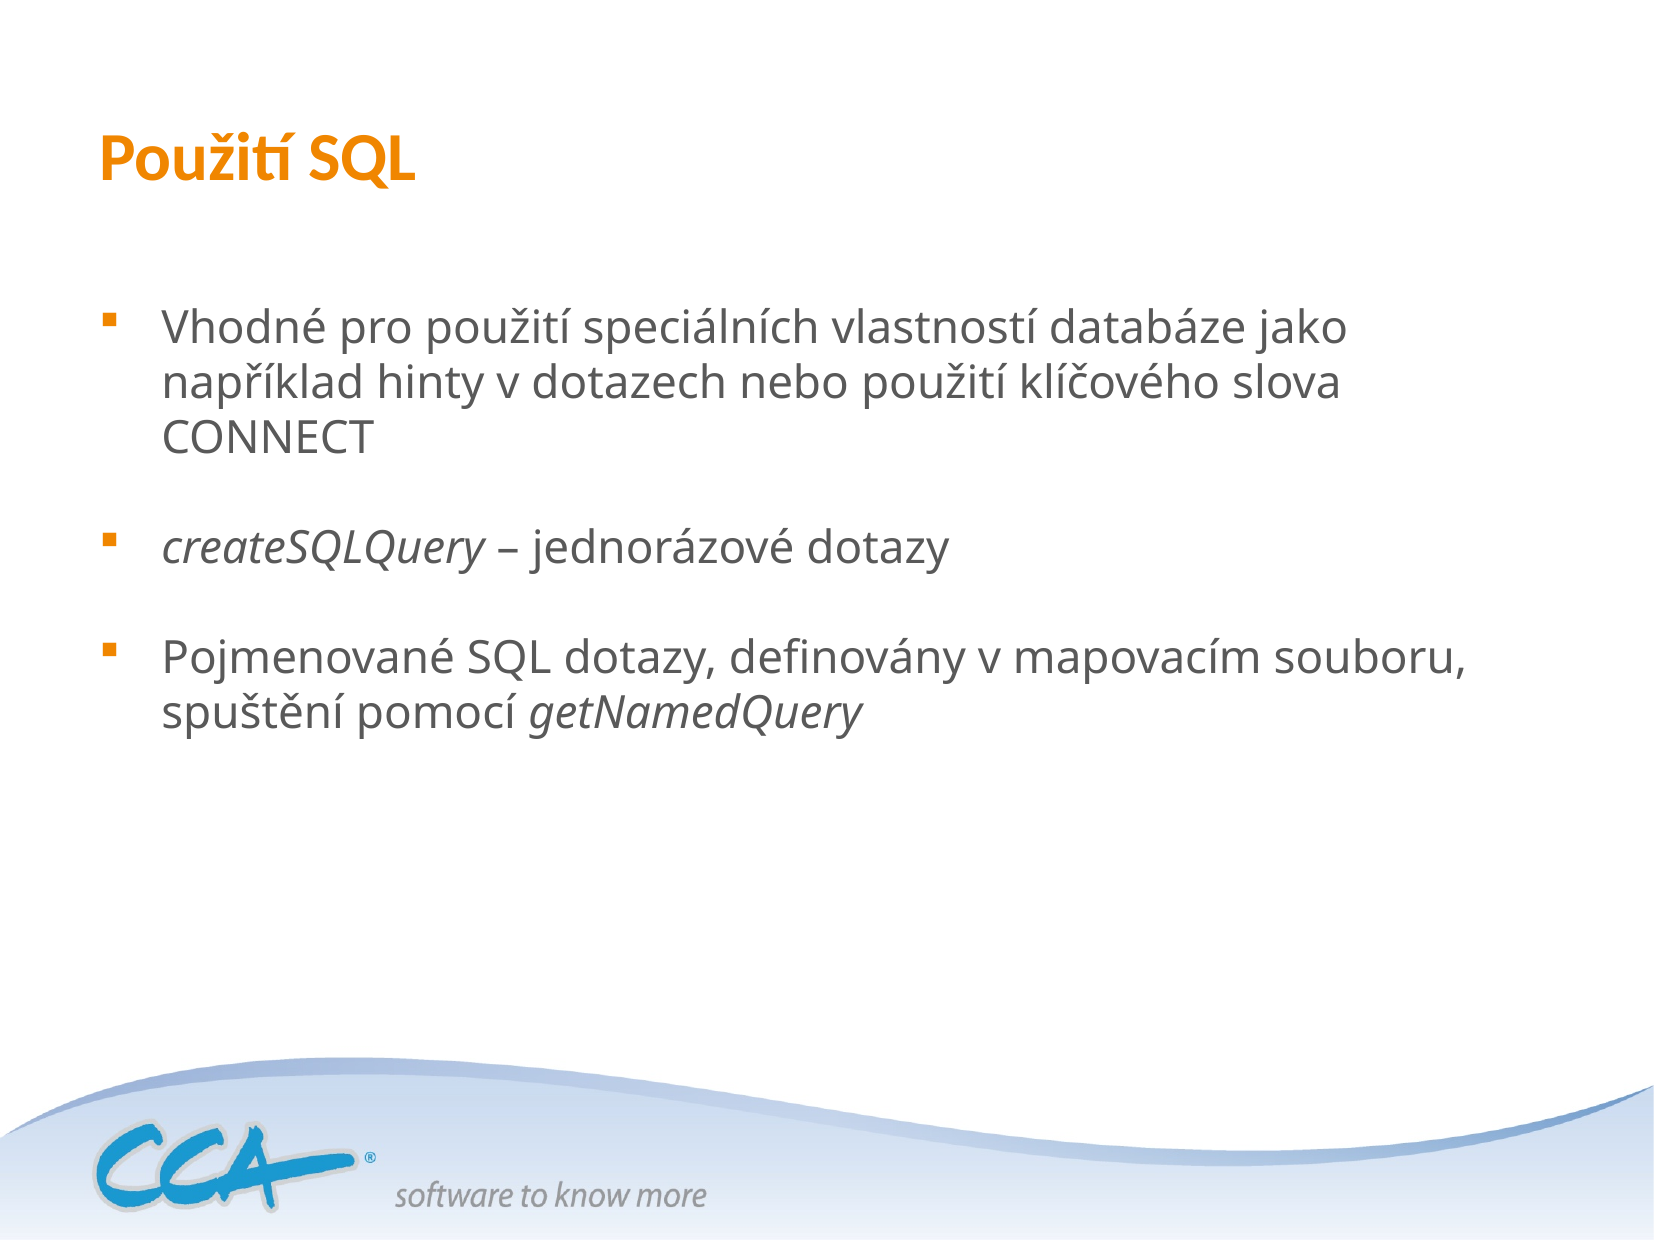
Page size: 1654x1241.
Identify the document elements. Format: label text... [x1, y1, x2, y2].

picture [0, 0, 1654, 1240]
title Použití SQL [82, 49, 1571, 257]
list Vhodné pro použití speciálních vlastností databáze jako například hinty v dotazech nebo použití klíčového slova CONNECT createSQLQuery – jednorázové dotazy Pojmenované SQL dotazy, definovány v mapovacím souboru, spuštění pomocí getNamedQuery [82, 289, 1571, 1108]
